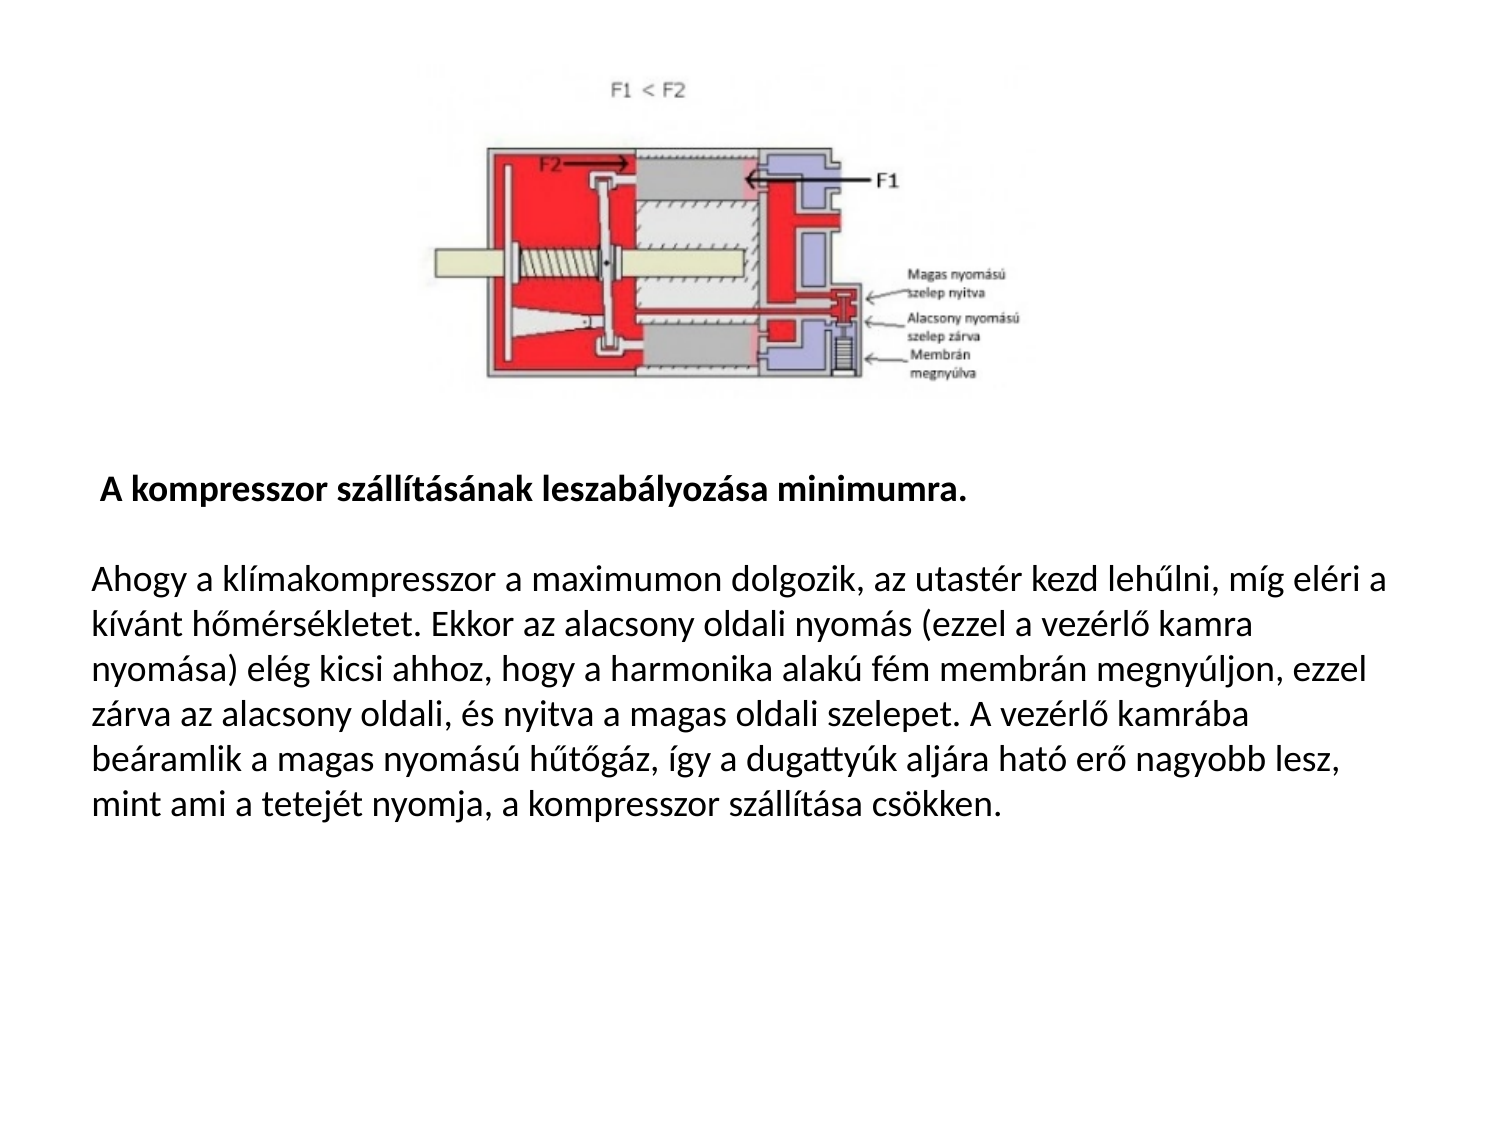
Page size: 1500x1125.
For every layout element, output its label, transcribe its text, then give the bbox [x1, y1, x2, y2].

text_box A kompresszor szállításának leszabályozása minimumra. Ahogy a klímakompresszor a maximumon dolgozik, az utastér kezd lehűlni, míg eléri a kívánt hőmérsékletet. Ekkor az alacsony oldali nyomás (ezzel a vezérlő kamra nyomása) elég kicsi ahhoz, hogy a harmonika alakú fém membrán megnyúljon, ezzel zárva az alacsony oldali, és nyitva a magas oldali szelepet. A vezérlő kamrába beáramlik a magas nyomású hűtőgáz, így a dugattyúk aljára ható erő nagyobb lesz, mint ami a tetejét nyomja, a kompresszor szállítása csökken. [76, 456, 1424, 831]
picture [407, 54, 1036, 424]
